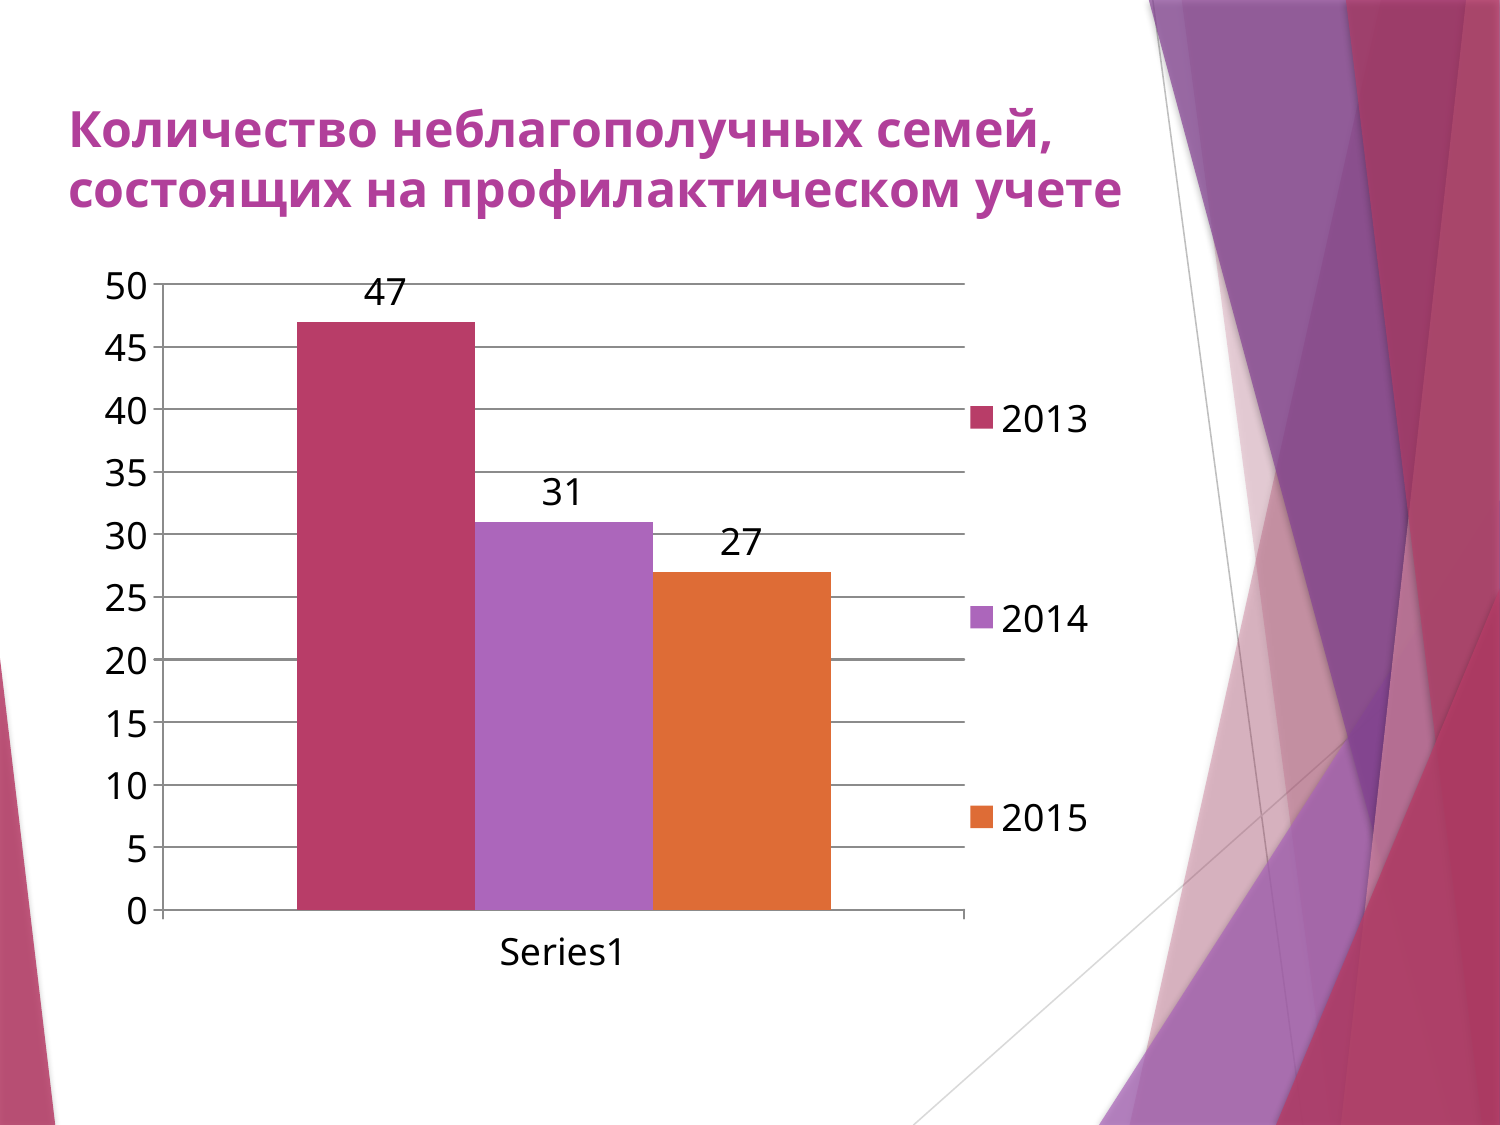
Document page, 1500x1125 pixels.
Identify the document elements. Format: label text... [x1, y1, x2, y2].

chart [82, 243, 1142, 992]
title Количество неблагополучных семей, состоящих на профилактическом учете [53, 90, 1311, 199]
